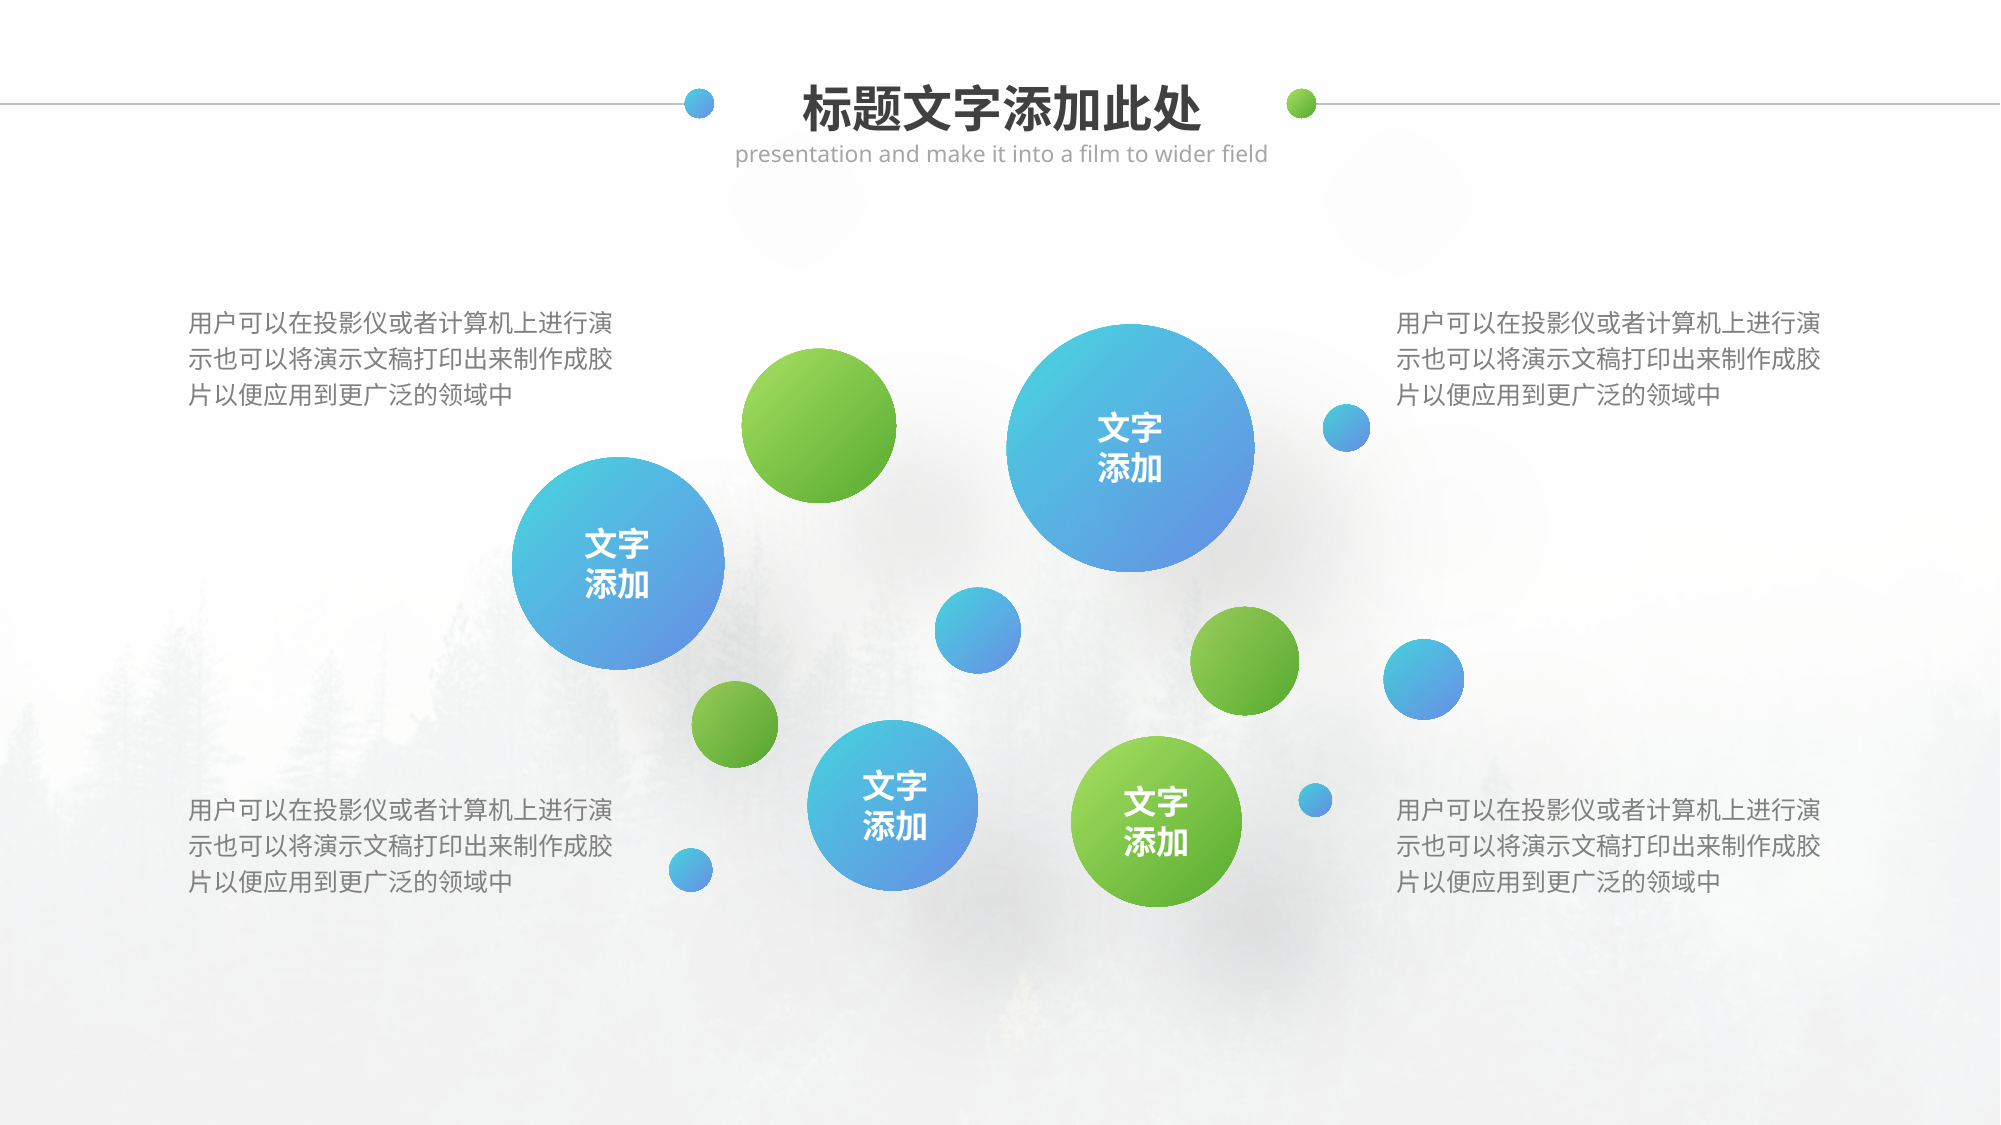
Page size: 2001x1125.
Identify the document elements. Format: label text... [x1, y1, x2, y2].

text_box 用户可以在投影仪或者计算机上进行演示也可以将演示文稿打印出来制作成胶片以便应用到更广泛的领域中 [173, 781, 630, 904]
text_box 用户可以在投影仪或者计算机上进行演示也可以将演示文稿打印出来制作成胶片以便应用到更广泛的领域中 [173, 294, 630, 417]
text_box [933, 586, 1022, 675]
text_box [1204, 674, 1299, 717]
text_box [740, 347, 898, 504]
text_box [1071, 736, 1242, 907]
text_box [668, 847, 714, 893]
text_box [1297, 782, 1333, 818]
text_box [1006, 324, 1255, 572]
text_box 用户可以在投影仪或者计算机上进行演示也可以将演示文稿打印出来制作成胶片以便应用到更广泛的领域中 [1381, 294, 1838, 417]
text_box 用户可以在投影仪或者计算机上进行演示也可以将演示文稿打印出来制作成胶片以便应用到更广泛的领域中 [1381, 781, 1838, 904]
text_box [807, 720, 978, 891]
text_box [0, 69, 2000, 176]
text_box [512, 457, 725, 670]
text_box [1322, 403, 1371, 453]
text_box [1382, 638, 1466, 721]
